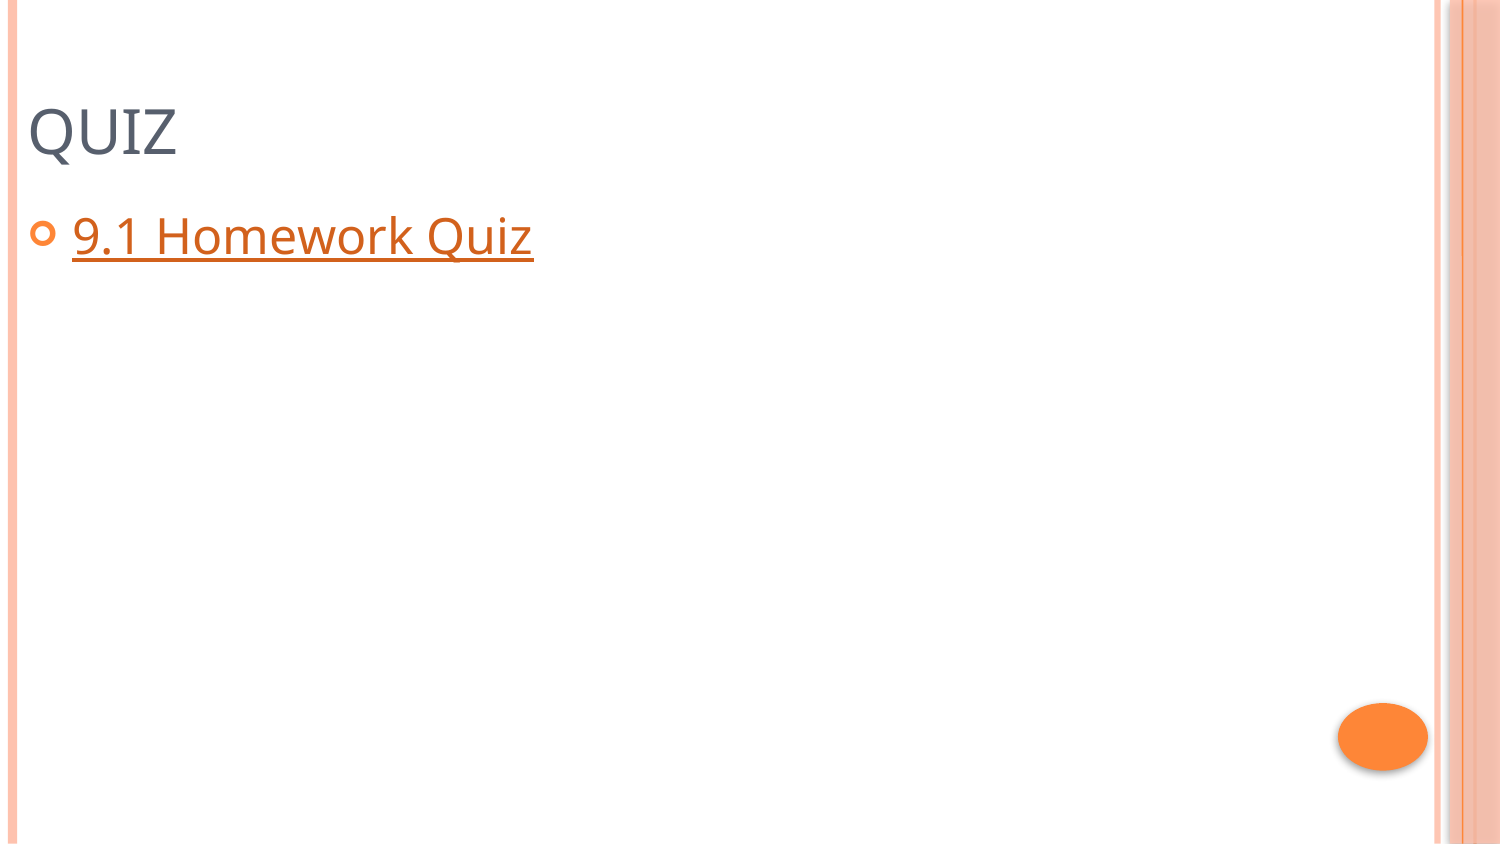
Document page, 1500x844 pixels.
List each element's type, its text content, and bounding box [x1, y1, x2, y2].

title Quiz [12, 33, 1375, 175]
list 9.1 Homework Quiz [12, 196, 1375, 797]
